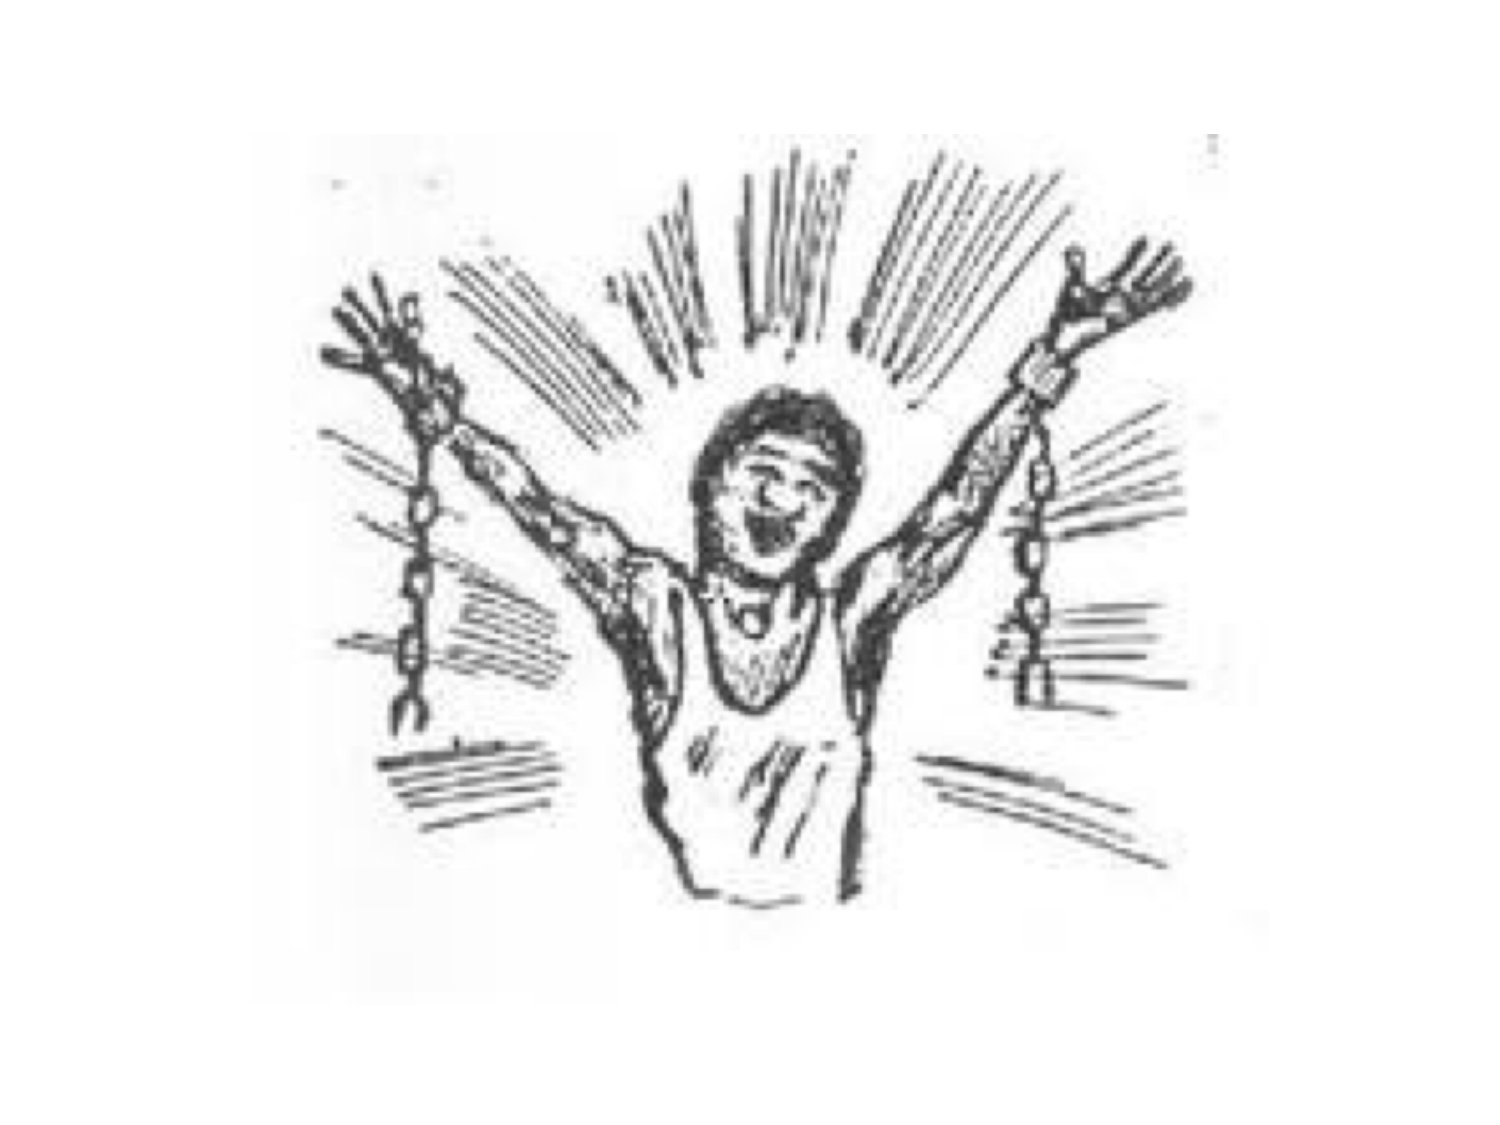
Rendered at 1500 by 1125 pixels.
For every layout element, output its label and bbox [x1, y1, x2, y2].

text_box [210, 134, 1313, 1006]
